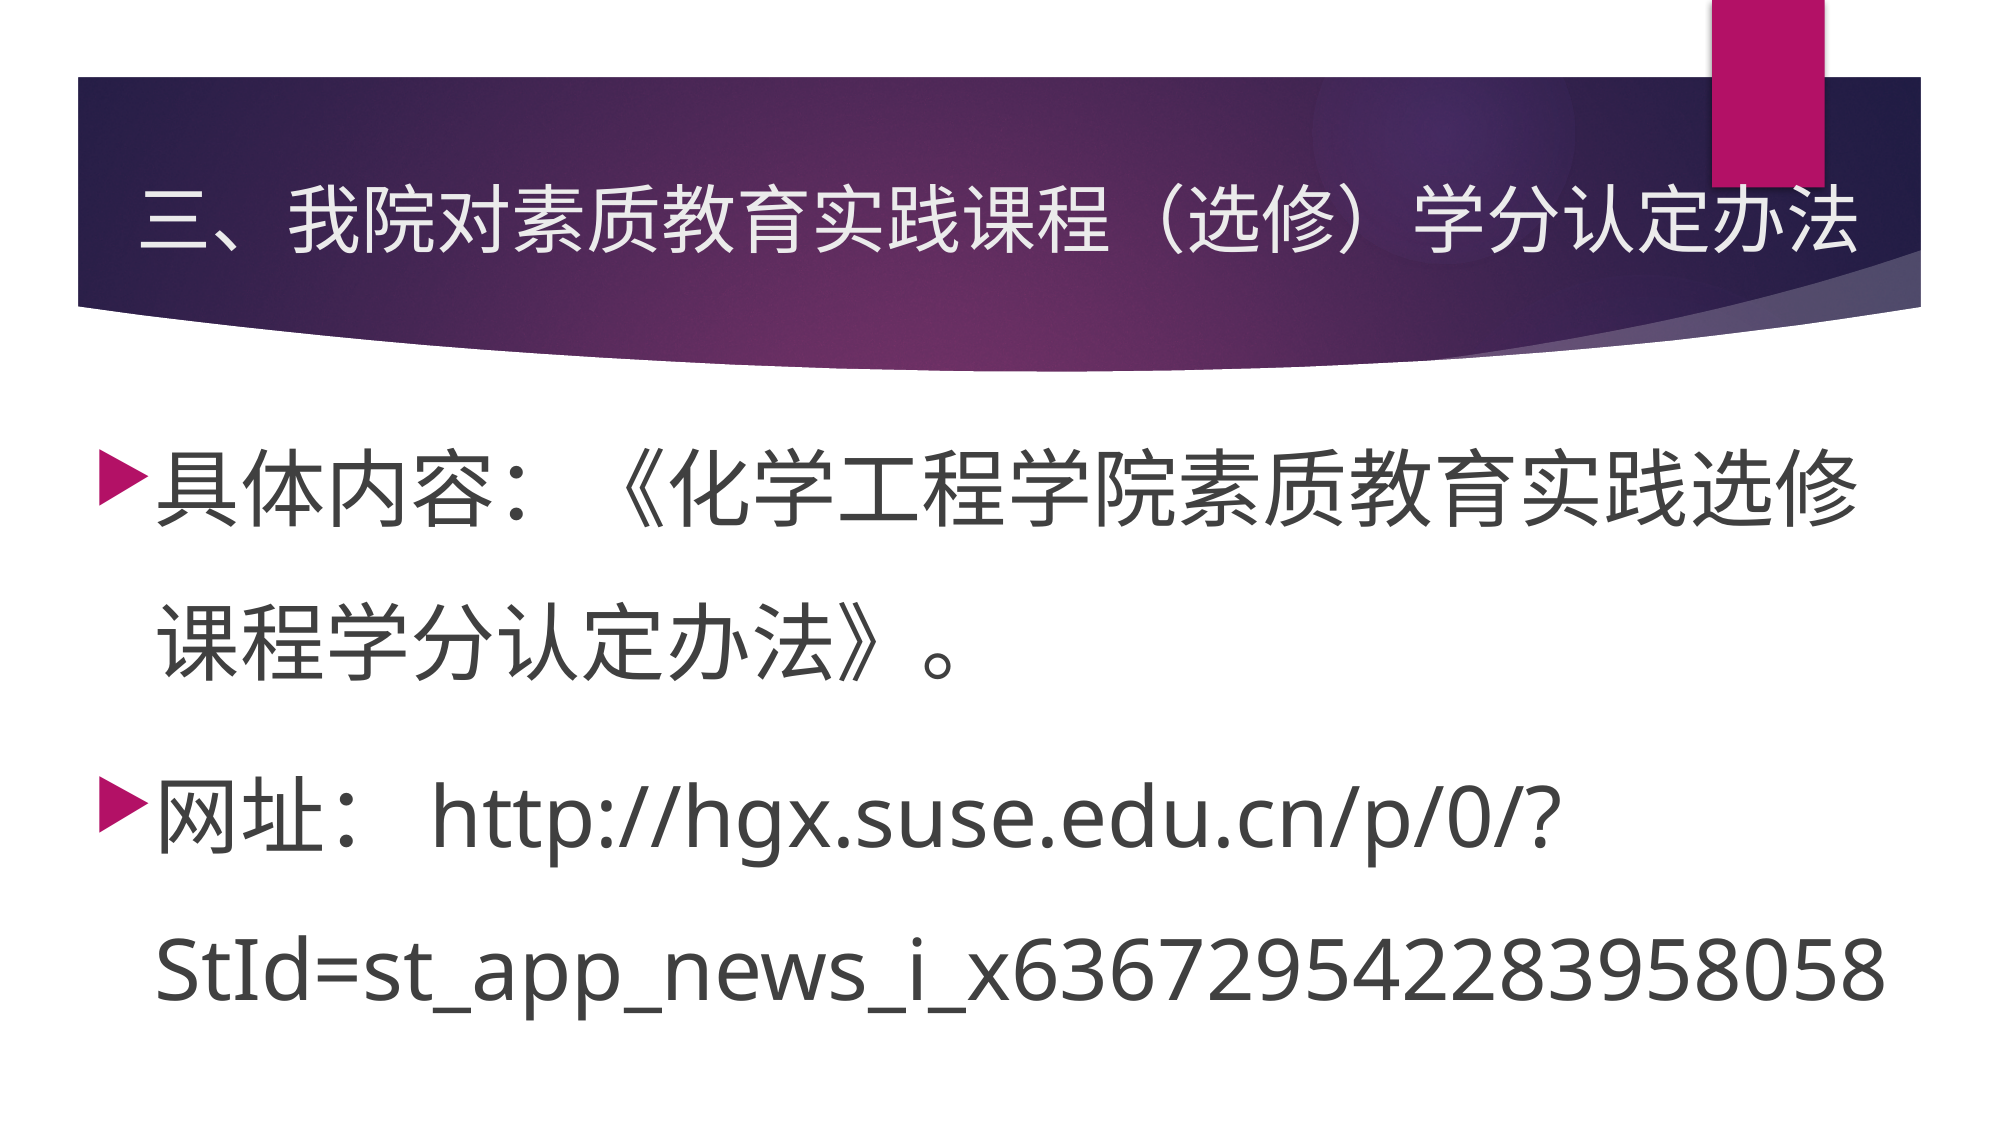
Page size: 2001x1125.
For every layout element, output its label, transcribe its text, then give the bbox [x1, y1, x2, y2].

list 具体内容：《化学工程学院素质教育实践选修课程学分认定办法》。 网址：http://hgx.suse.edu.cn/p/0/?StId=st_app_news_i_x636729542283958058 [78, 376, 1922, 1071]
title 三、我院对素质教育实践课程（选修）学分认定办法 [121, 159, 1887, 276]
